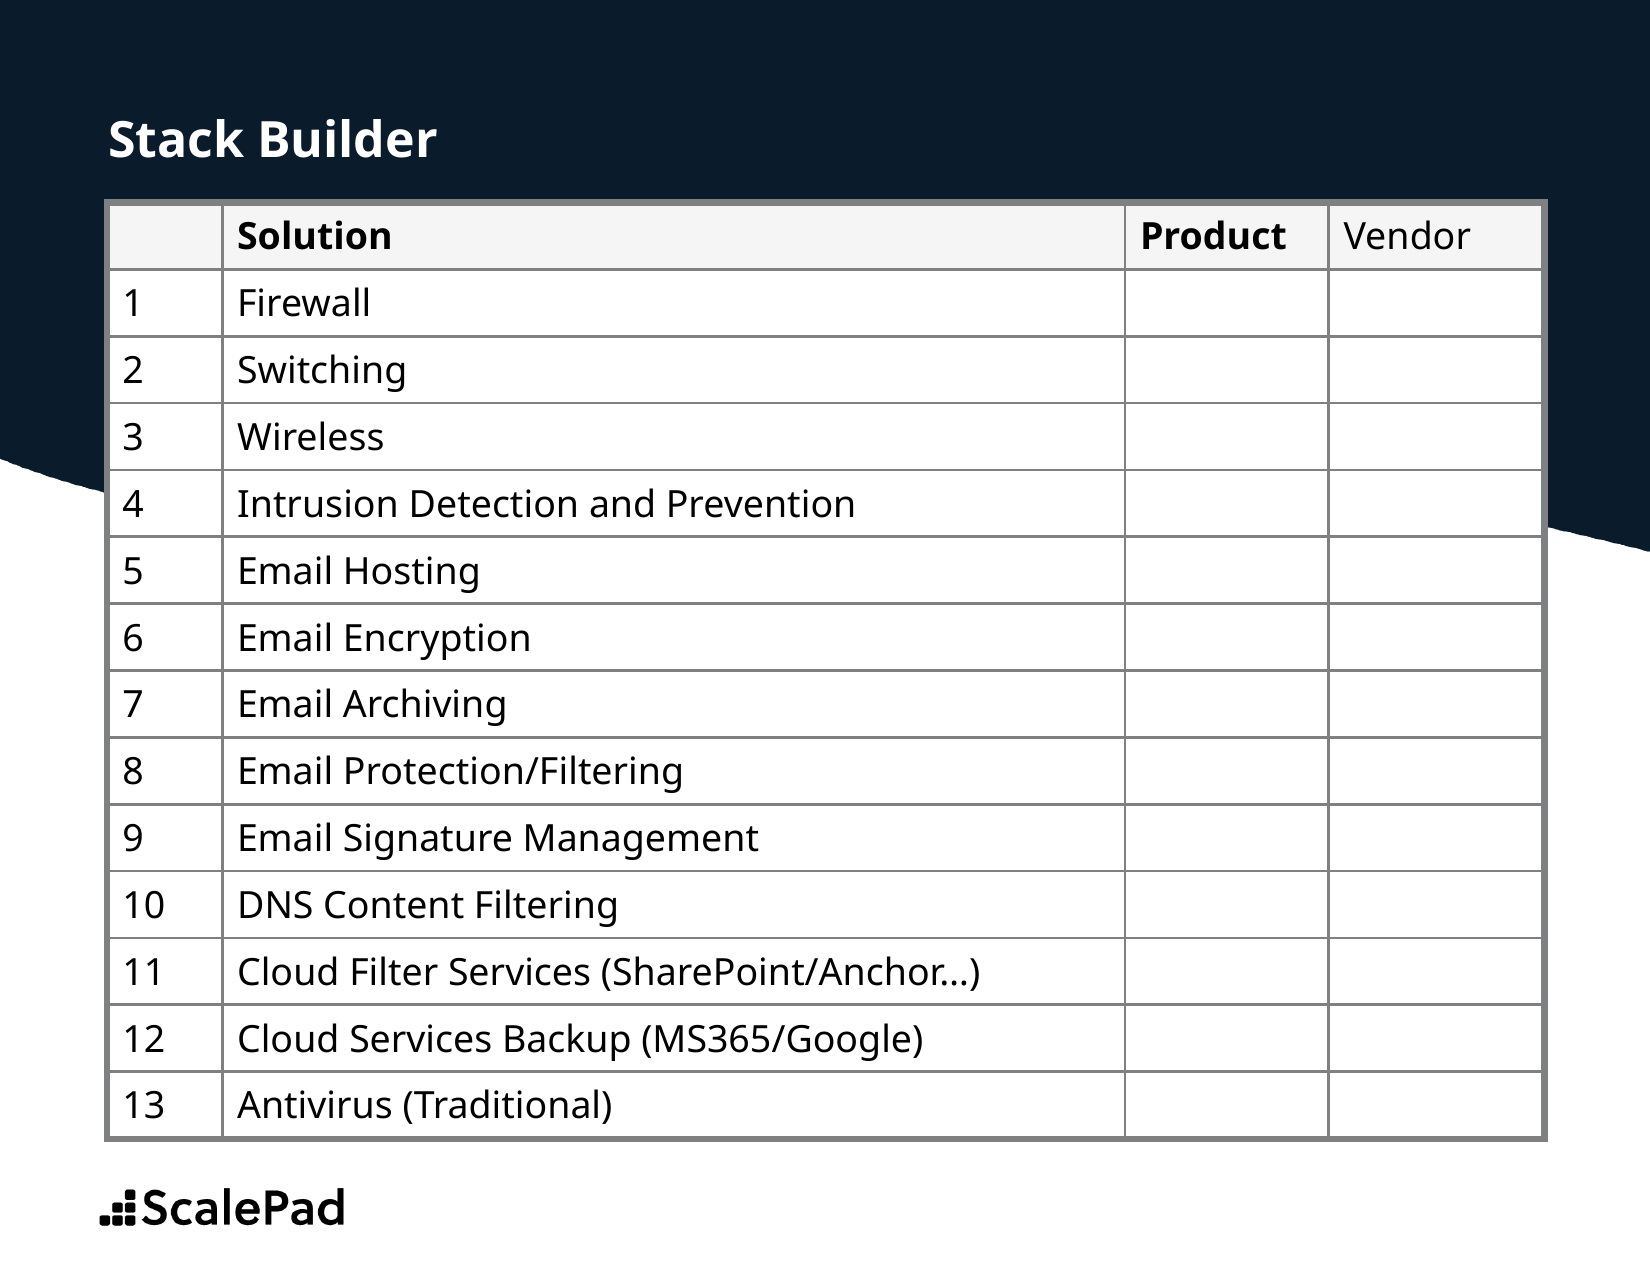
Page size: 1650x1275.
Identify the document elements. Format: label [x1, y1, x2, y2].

picture [79, 1185, 365, 1228]
picture [0, 0, 1650, 552]
text_box [107, 563, 1545, 1140]
